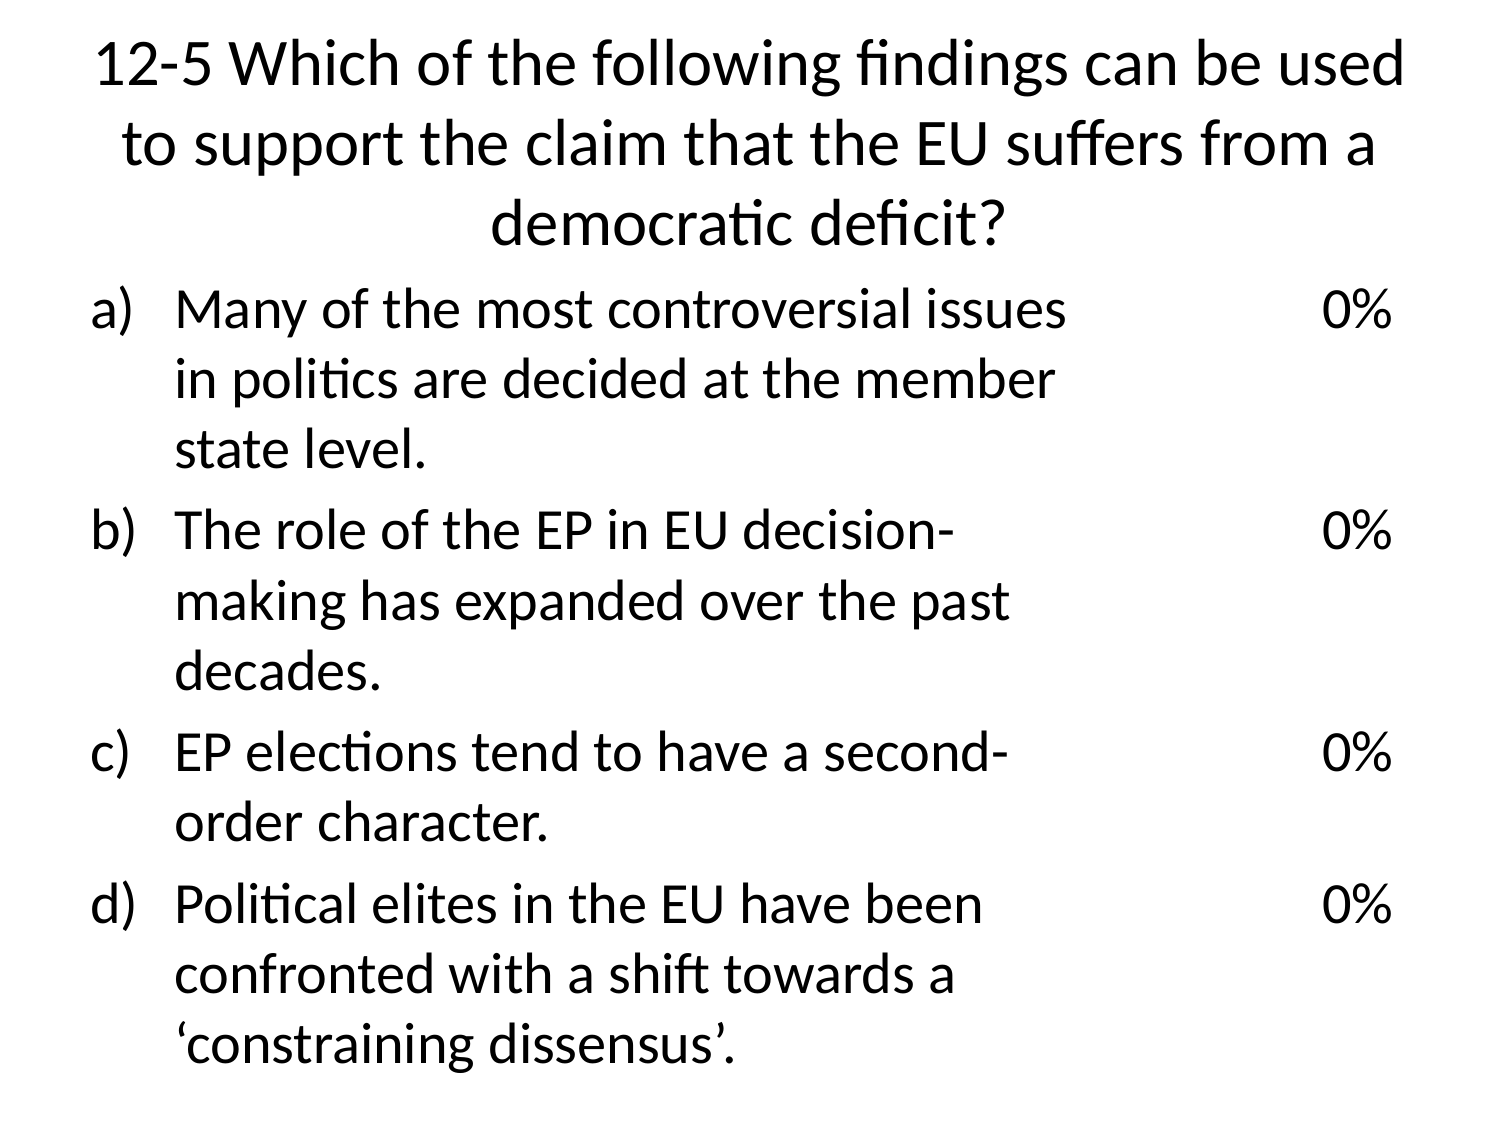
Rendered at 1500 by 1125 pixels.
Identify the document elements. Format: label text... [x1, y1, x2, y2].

title 12-5 Which of the following findings can be used to support the claim that the EU suffers from a democratic deficit? [74, 11, 1426, 267]
list Many of the most controversial issues in politics are decided at the member state level. The role of the EP in EU decision-making has expanded over the past decades. EP elections tend to have a second-order character. Political elites in the EU have been confronted with a shift towards a ‘constraining dissensus’. [74, 262, 1117, 1098]
list 0% 0% 0% 0% [1124, 262, 1409, 1006]
